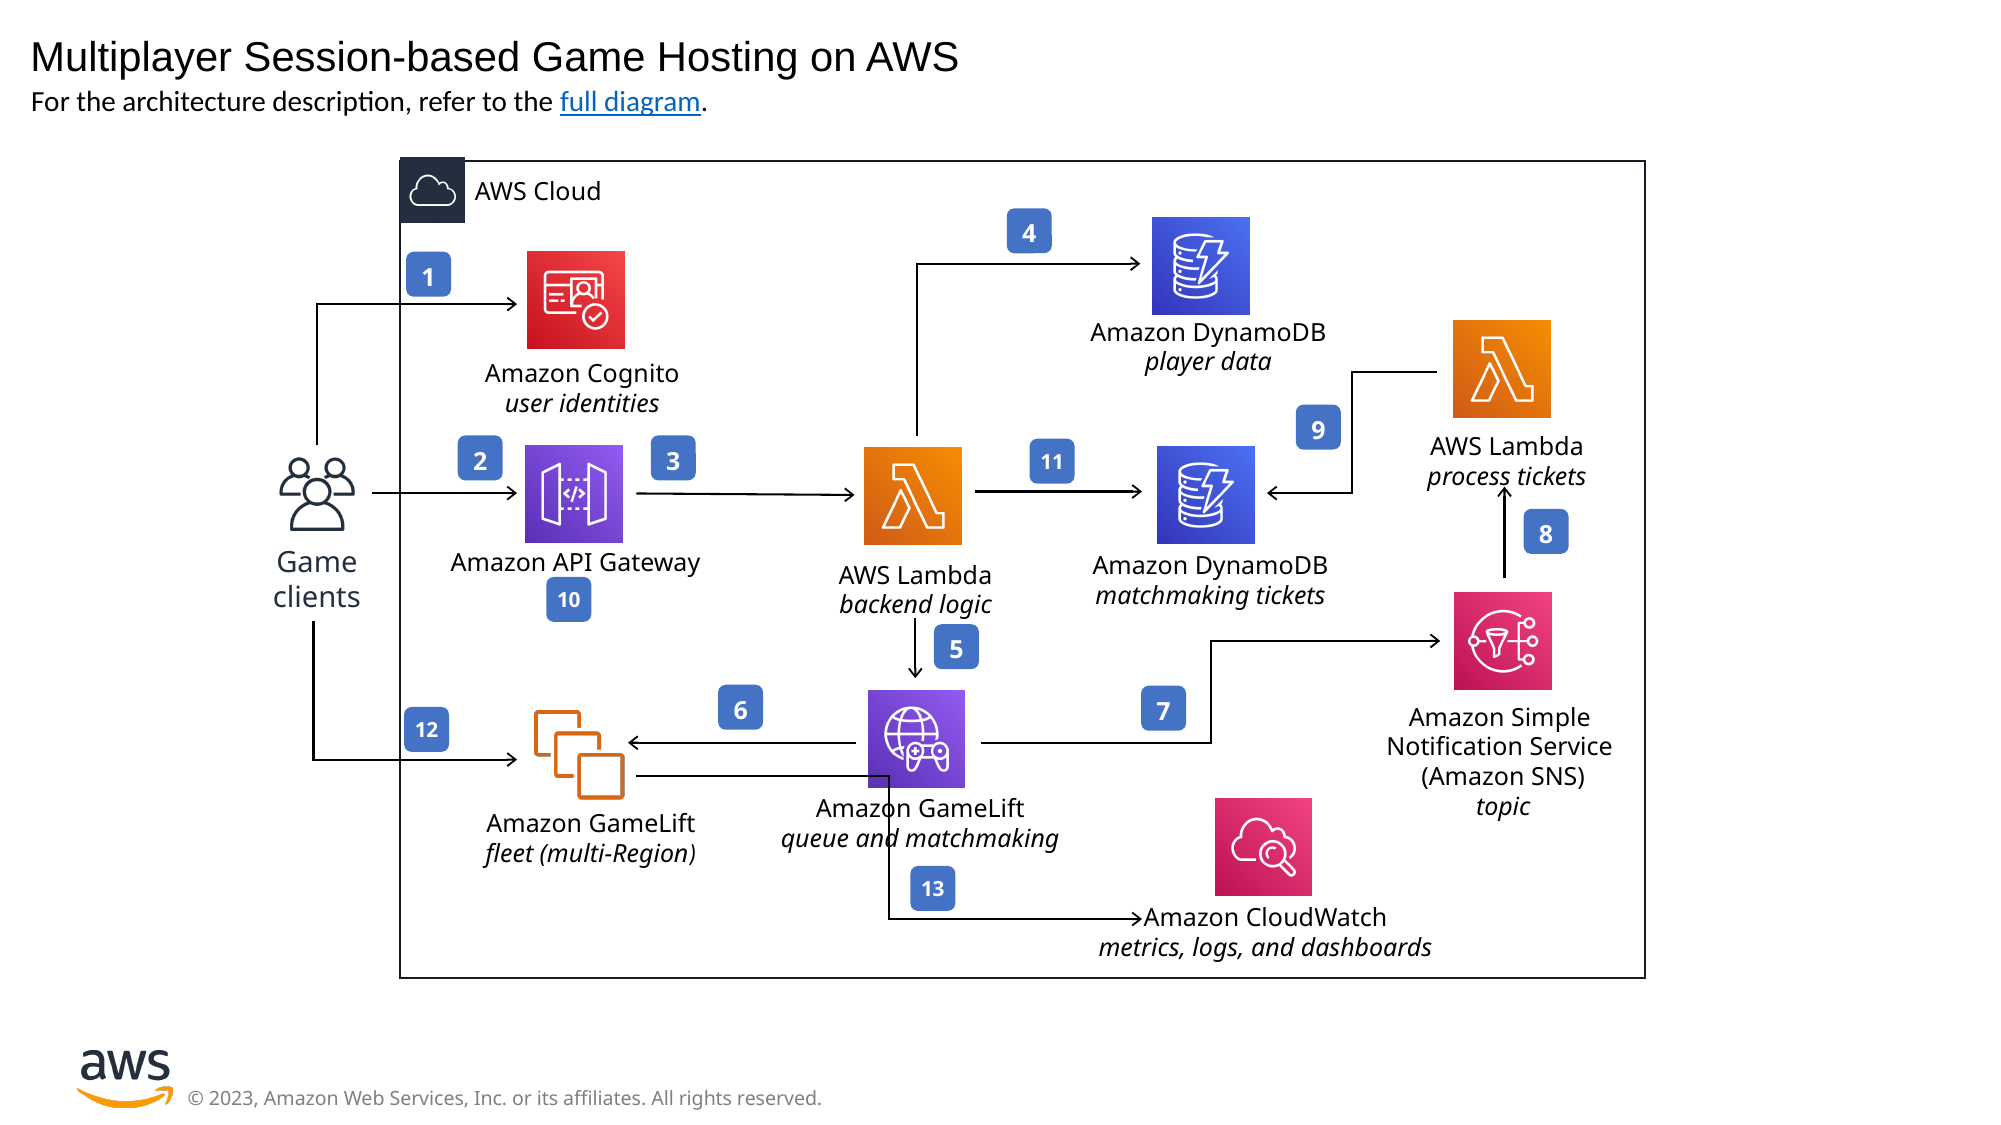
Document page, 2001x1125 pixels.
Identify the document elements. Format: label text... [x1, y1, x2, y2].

text_box 8 [1522, 507, 1570, 555]
picture [531, 707, 627, 802]
picture [400, 157, 465, 223]
text_box Multiplayer Session-based Game Hosting on AWS [15, 22, 1045, 87]
picture [525, 445, 623, 543]
text_box AWS Cloud [399, 160, 1646, 979]
picture [1214, 798, 1312, 896]
text_box 4 [1005, 207, 1053, 255]
picture [76, 1050, 173, 1108]
picture [1157, 446, 1255, 544]
text_box Amazon CloudWatch metrics, logs, and dashboards [1076, 894, 1455, 970]
picture [864, 447, 962, 545]
text_box Game clients [229, 535, 405, 621]
text_box 2 [456, 434, 504, 482]
picture [1454, 592, 1552, 690]
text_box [1266, 371, 1437, 494]
text_box Amazon GameLift fleet (multi-Region) [466, 800, 636, 875]
text_box © 2023, Amazon Web Services, Inc. or its affiliates. All rights reserved. [187, 1085, 850, 1110]
picture [527, 251, 625, 349]
text_box Amazon DynamoDB matchmaking tickets [1021, 542, 1400, 618]
text_box 11 [1028, 437, 1076, 485]
text_box Amazon Cognito user identities [393, 350, 772, 425]
text_box [916, 256, 1141, 437]
text_box 1 [405, 250, 453, 298]
text_box Amazon DynamoDB player data [1019, 308, 1398, 384]
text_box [981, 640, 1441, 743]
picture [277, 455, 357, 533]
picture [868, 690, 965, 776]
text_box 3 [649, 434, 697, 482]
text_box [316, 296, 518, 446]
text_box 10 [545, 575, 593, 623]
text_box AWS Lambda backend logic [726, 551, 1105, 627]
picture [1453, 320, 1551, 418]
text_box AWS Lambda process tickets [1318, 422, 1696, 498]
text_box Amazon API Gateway [386, 539, 765, 584]
text_box 5 [932, 623, 980, 671]
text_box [636, 776, 1142, 919]
text_box 12 [403, 705, 451, 753]
text_box Amazon Simple Notification Service (Amazon SNS) topic [1314, 693, 1692, 829]
picture [1152, 217, 1250, 315]
text_box [312, 621, 518, 767]
text_box 6 [717, 683, 765, 731]
text_box For the architecture description, refer to the full diagram. [16, 75, 815, 125]
